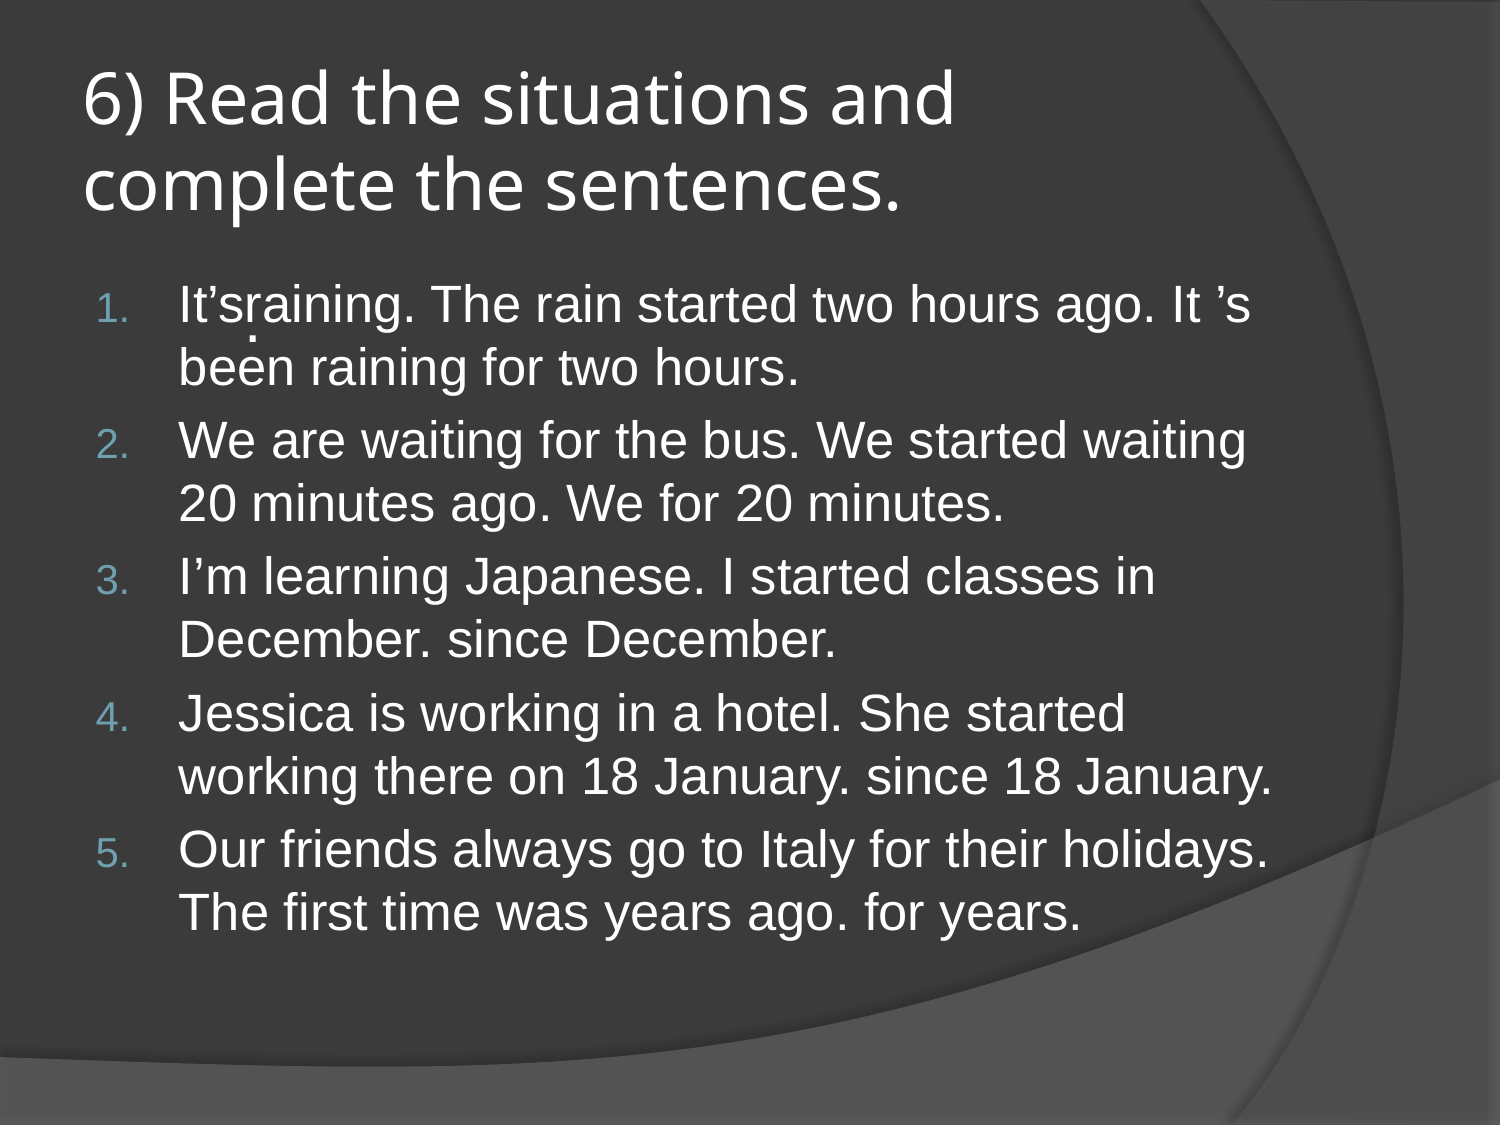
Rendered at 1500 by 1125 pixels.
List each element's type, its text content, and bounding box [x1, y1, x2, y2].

text_box . [229, 272, 277, 363]
list It’sraining. The rain started two hours ago. It ’s been raining for two hours. We are waiting for the bus. We started waiting 20 minutes ago. We for 20 minutes. I’m learning Japanese. I started classes in December. since December. Jessica is working in a hotel. She started working there on 18 January. since 18 January. Our friends always go to Italy for their holidays. The first time was years ago. for years. [75, 262, 1300, 1005]
title 6) Read the situations and complete the sentences. [75, 45, 1300, 233]
